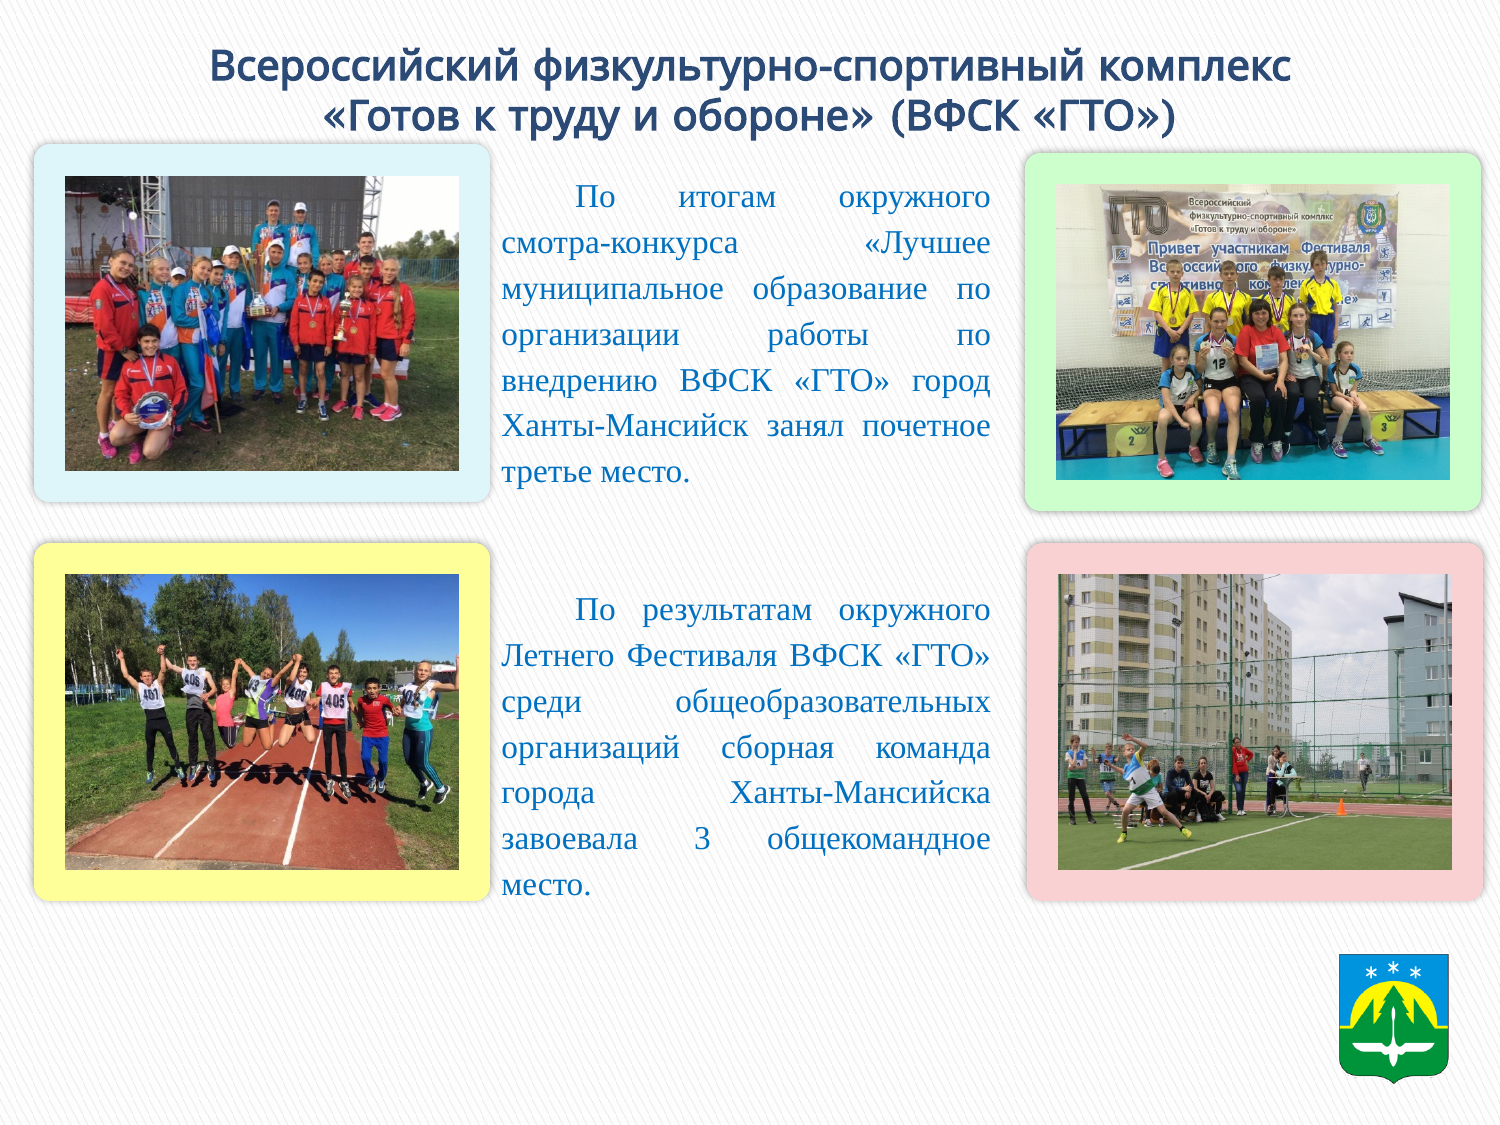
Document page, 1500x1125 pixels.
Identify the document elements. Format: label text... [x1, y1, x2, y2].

picture [1057, 573, 1453, 870]
picture [1336, 951, 1451, 1087]
picture [64, 573, 460, 870]
picture [64, 175, 460, 472]
text_box По итогам окружного смотра-конкурса «Лучшее муниципальное образование по организации работы по внедрению ВФСК «ГТО» город Ханты-Мансийск занял почетное третье место. По результатам окружного Летнего Фестиваля ВФСК «ГТО» среди общеобразовательных организаций сборная команда города Ханты-Мансийска завоевала 3 общекомандное место. [486, 160, 1007, 910]
title Всероссийский физкультурно-спортивный комплекс «Готов к труду и обороне» (ВФСК «ГТО») [136, 30, 1364, 106]
picture [1055, 184, 1451, 480]
